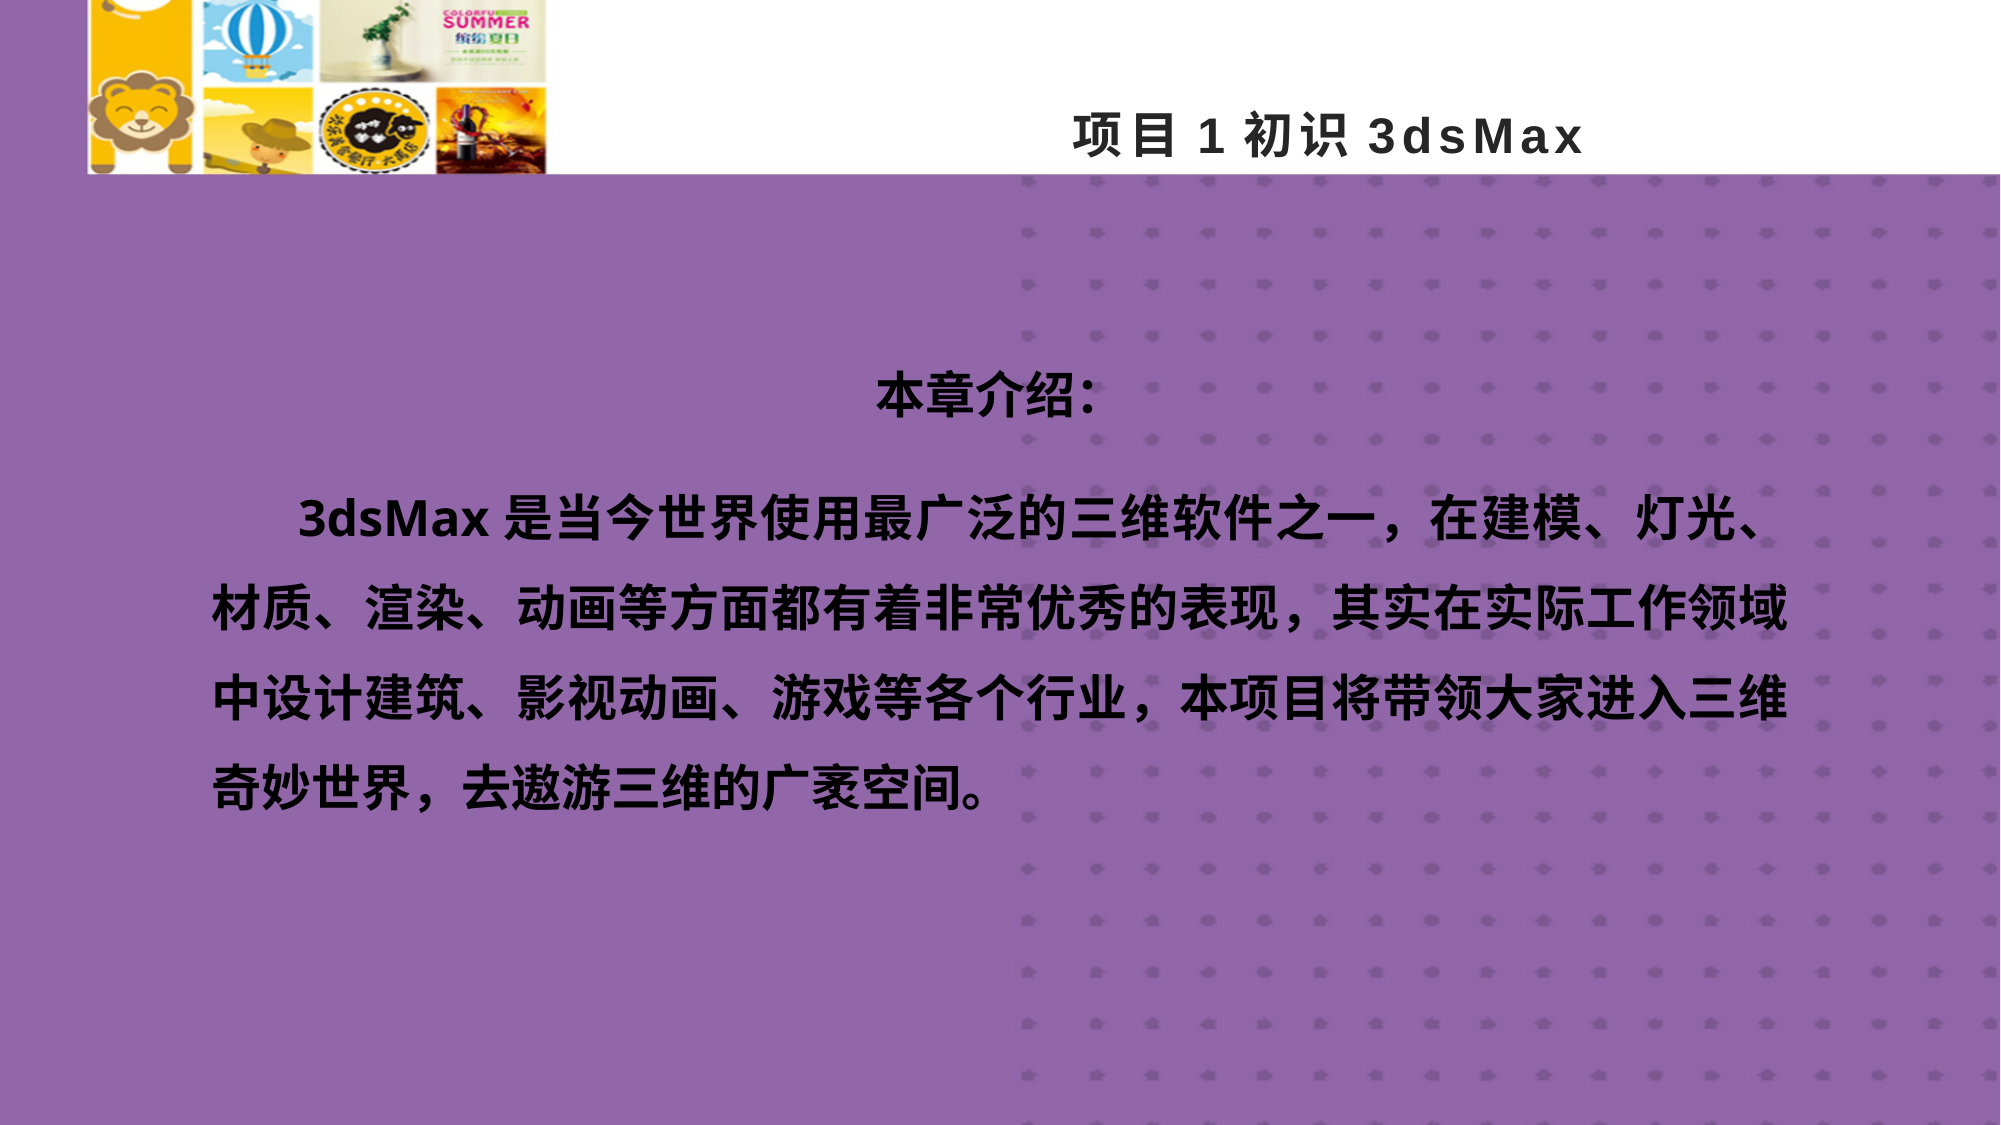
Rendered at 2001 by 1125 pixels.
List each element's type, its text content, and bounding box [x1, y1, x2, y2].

title 项目1初识3dsMax [570, 19, 2000, 171]
subtitle 本章介绍： 3dsMax是当今世界使用最广泛的三维软件之一，在建模、灯光、材质、渲染、动画等方面都有着非常优秀的表现，其实在实际工作领域中设计建筑、影视动画、游戏等各个行业，本项目将带领大家进入三维奇妙世界，去遨游三维的广袤空间。 [196, 349, 1805, 826]
picture [0, 0, 2001, 1125]
